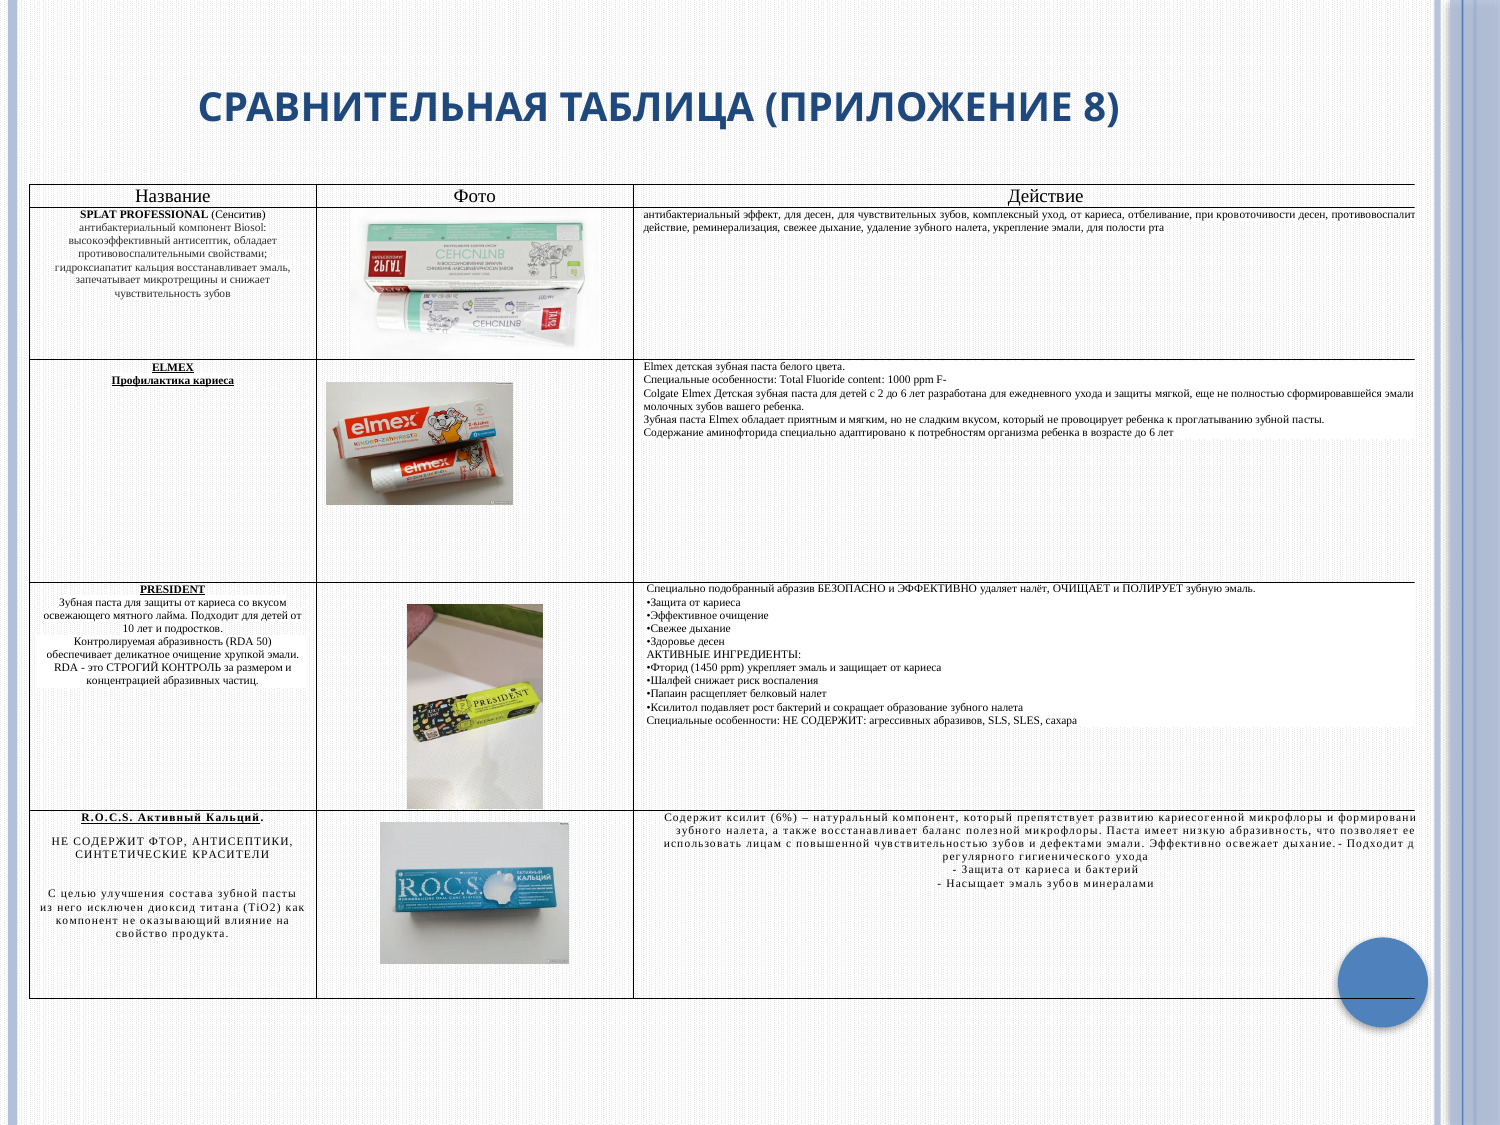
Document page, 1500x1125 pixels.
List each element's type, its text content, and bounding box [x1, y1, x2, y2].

title Сравнительная таблица (приложение 8) [183, 45, 1300, 138]
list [28, 183, 1416, 1042]
